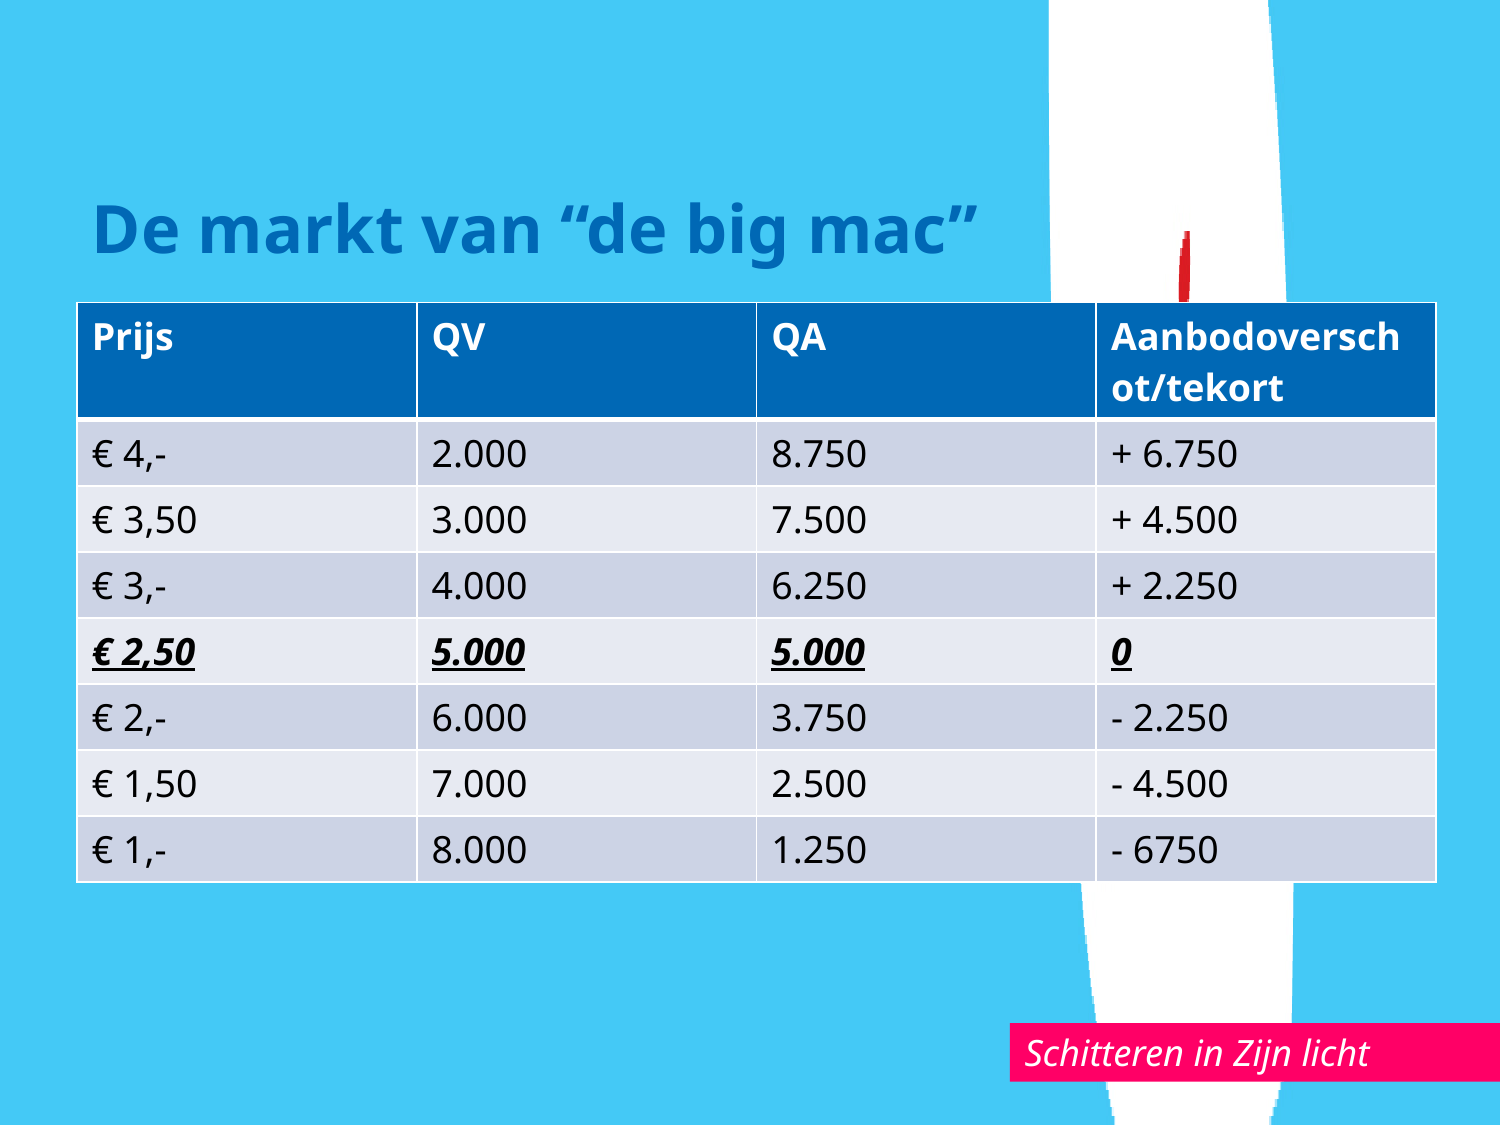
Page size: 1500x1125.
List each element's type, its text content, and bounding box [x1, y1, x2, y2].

table_cell + 2.250 [1097, 553, 1435, 617]
table_cell 5.000 [418, 619, 756, 683]
table_cell 1.250 [757, 817, 1095, 881]
table_cell € 2,50 [78, 619, 416, 683]
table_cell 2.000 [418, 422, 756, 485]
table_cell 8.750 [757, 422, 1095, 485]
table_cell 8.000 [418, 817, 756, 881]
table_cell € 4,- [78, 422, 416, 485]
table_cell - 4.500 [1097, 751, 1435, 815]
table_cell 7.500 [757, 487, 1095, 551]
table_header QA [757, 303, 1095, 417]
picture [0, 0, 1500, 1125]
table_header QV [418, 303, 756, 417]
table_header Prijs [78, 303, 416, 417]
table_cell + 6.750 [1097, 422, 1435, 485]
table_cell € 3,50 [78, 487, 416, 551]
table_cell € 3,- [78, 553, 416, 617]
table_cell - 6750 [1097, 817, 1435, 881]
table_cell € 2,- [78, 685, 416, 749]
table_cell 6.250 [757, 553, 1095, 617]
table_cell 2.500 [757, 751, 1095, 815]
table_cell 4.000 [418, 553, 756, 617]
table_cell 0 [1097, 619, 1435, 683]
table_header Aanbodoverschot/tekort [1097, 303, 1435, 417]
table_cell - 2.250 [1097, 685, 1435, 749]
table_cell 5.000 [757, 619, 1095, 683]
title De markt van “de big mac” [76, 150, 1437, 302]
table_cell € 1,- [78, 817, 416, 881]
table_cell € 1,50 [78, 751, 416, 815]
table_cell 3.750 [757, 685, 1095, 749]
table_cell + 4.500 [1097, 487, 1435, 551]
table_cell 3.000 [418, 487, 756, 551]
table_cell 6.000 [418, 685, 756, 749]
table_cell 7.000 [418, 751, 756, 815]
